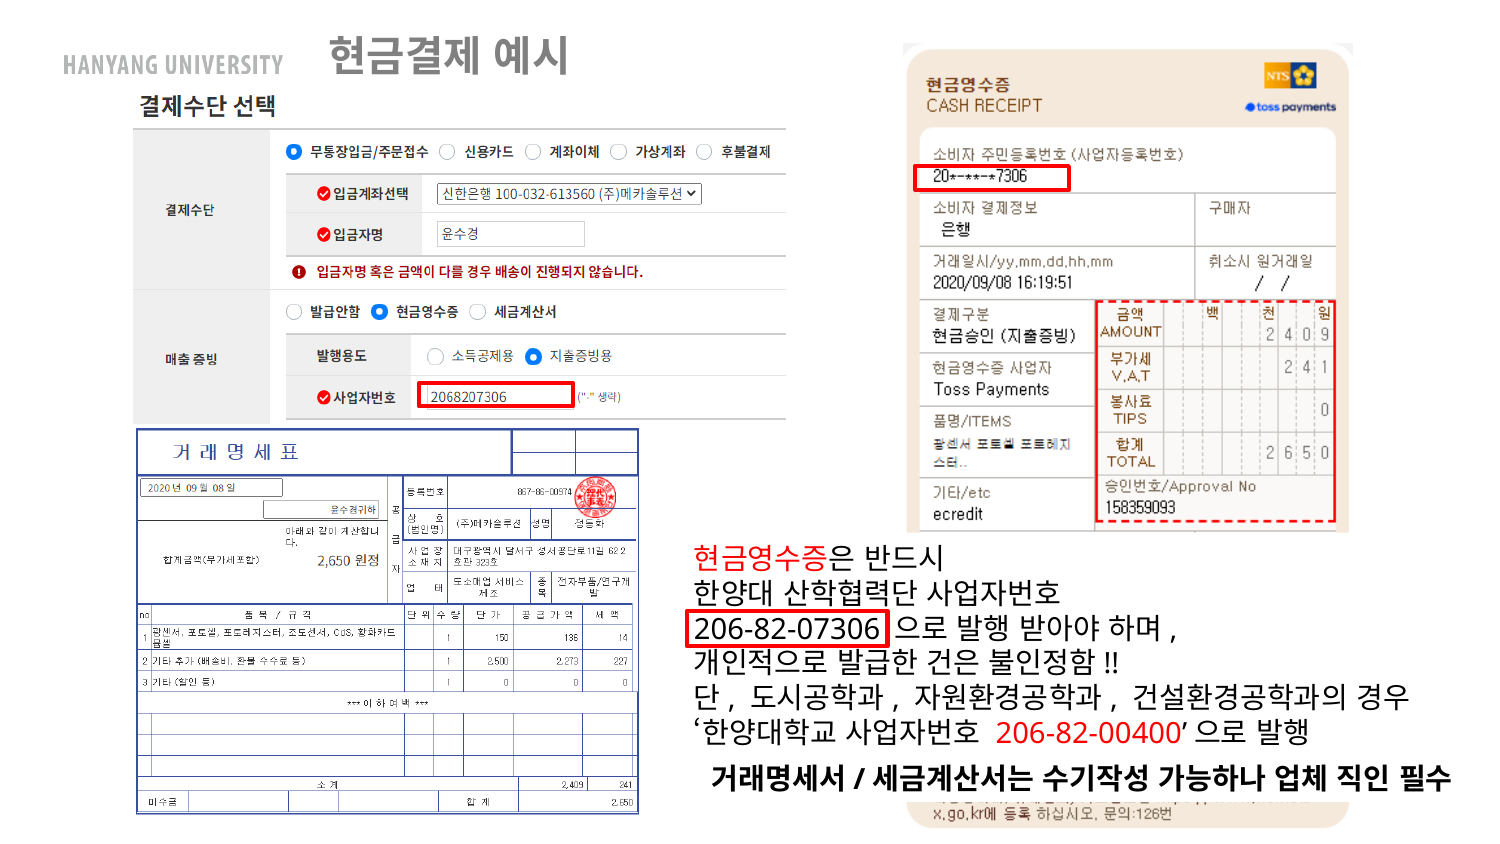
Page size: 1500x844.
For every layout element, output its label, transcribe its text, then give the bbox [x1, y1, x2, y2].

text_box 거래명세서/세금계산서는 수기작성 가능하나 업체 직인 필수 [696, 752, 898, 803]
text_box 현금결제 예시 [313, 21, 587, 82]
text_box [685, 609, 890, 648]
picture [903, 43, 1353, 836]
text_box 현금영수증은 반드시 한양대 산학협력단 사업자번호 206-82-07306 으로 발행 받아야 하며, 개인적으로 발급한 건은 불인정함!! 단, 도시공학과, 자원환경공학과, 건설환경공학과의 경우 ‘한양대학교 사업자번호 206-82-00400’으로 발행 [1358, 532, 1459, 752]
picture [112, 83, 786, 818]
text_box 거래명세서/세금계산서는 수기작성 가능하나 업체 직인 필수 [1358, 752, 1469, 803]
picture [64, 55, 283, 74]
text_box 현금영수증은 반드시 한양대 산학협력단 사업자번호 206-82-07306 으로 발행 받아야 하며, 개인적으로 발급한 건은 불인정함!! 단, 도시공학과, 자원환경공학과, 건설환경공학과의 경우 ‘한양대학교 사업자번호 206-82-00400’으로 발행 [679, 532, 898, 758]
